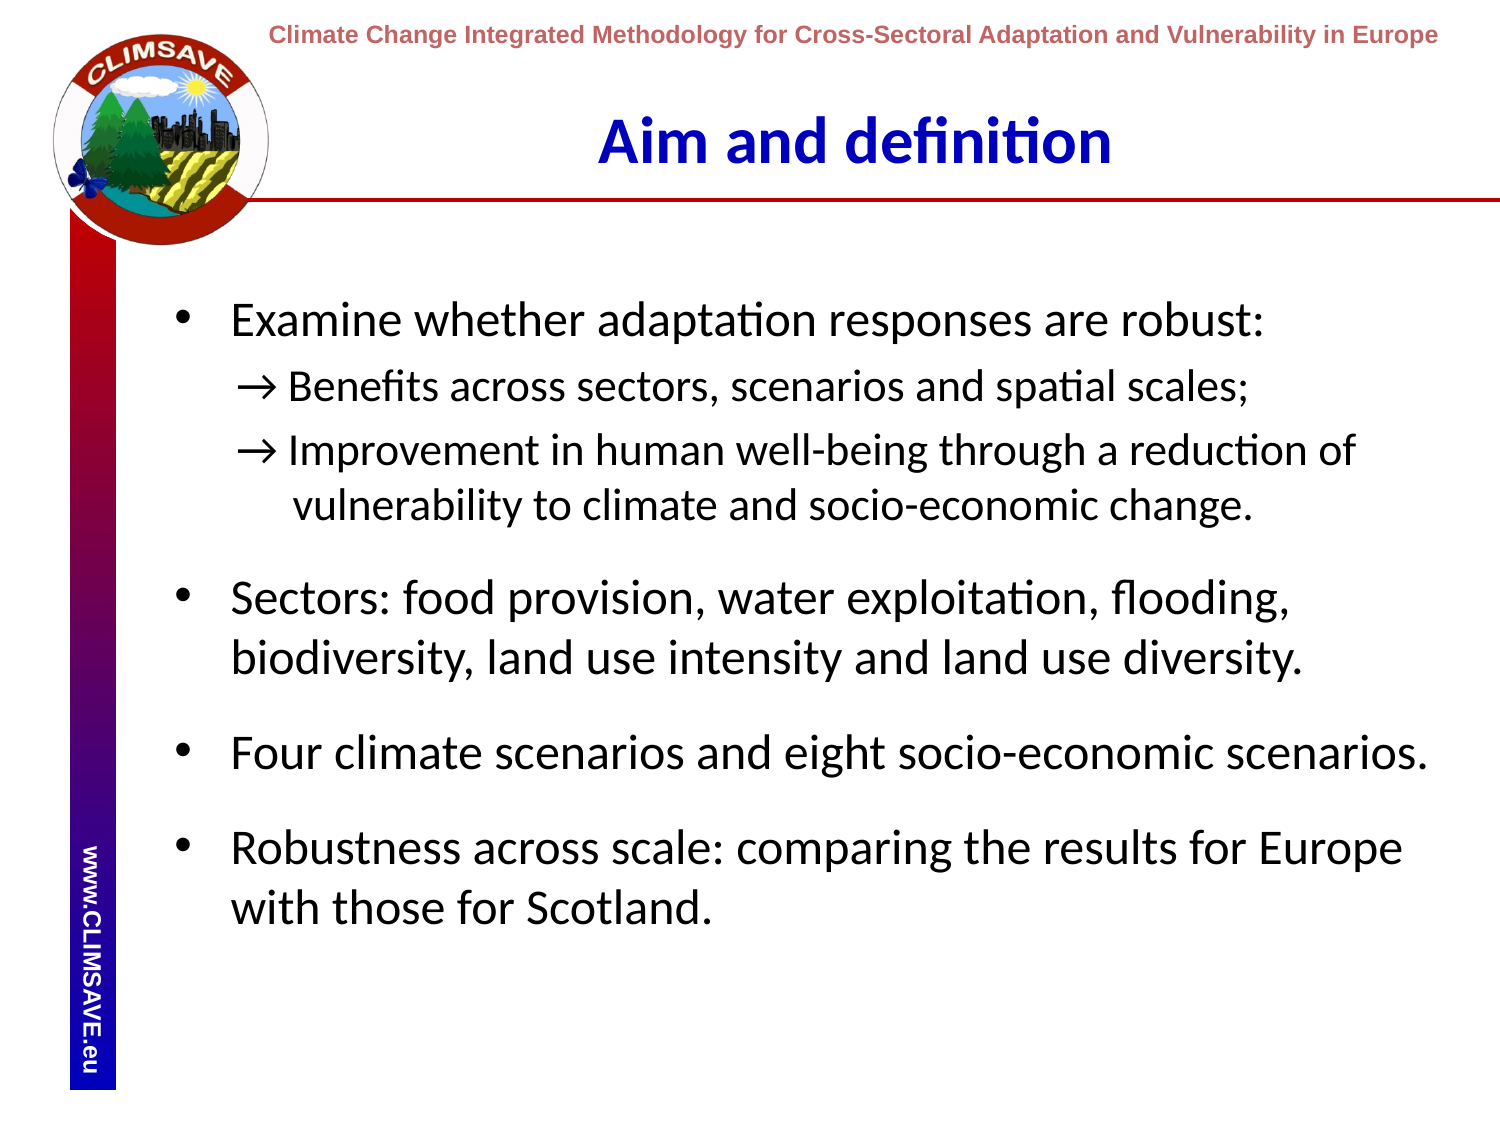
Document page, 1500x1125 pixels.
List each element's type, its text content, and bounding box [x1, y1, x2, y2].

list Examine whether adaptation responses are robust: → Benefits across sectors, scenarios and spatial scales; → Improvement in human well-being through a reduction of vulnerability to climate and socio-economic change. Sectors: food provision, water exploitation, flooding, biodiversity, land use intensity and land use diversity. Four climate scenarios and eight socio-economic scenarios. Robustness across scale: comparing the results for Europe with those for Scotland. [159, 278, 1448, 1083]
title Aim and definition [265, 66, 1448, 209]
picture [51, 33, 270, 246]
